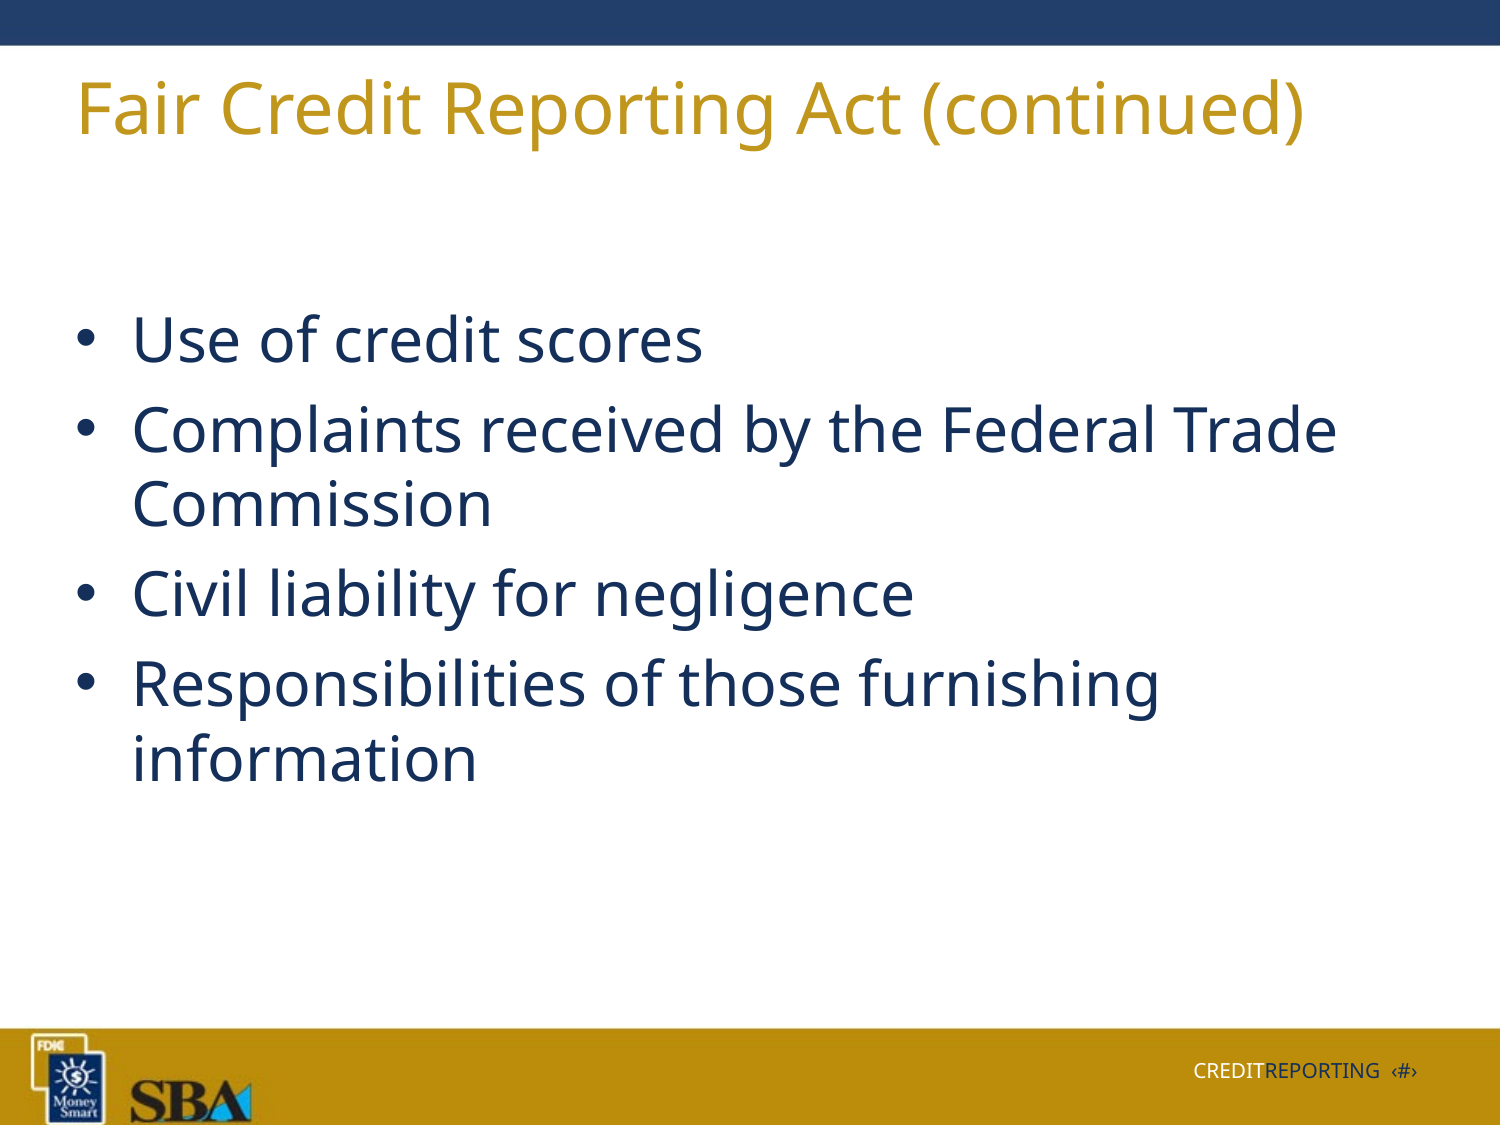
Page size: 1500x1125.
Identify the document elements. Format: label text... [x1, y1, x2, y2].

picture [0, 0, 1500, 1125]
title Fair Credit Reporting Act (continued) [74, 61, 1426, 163]
list Use of credit scores Complaints received by the Federal Trade Commission Civil liability for negligence Responsibilities of those furnishing information [74, 299, 1426, 1001]
